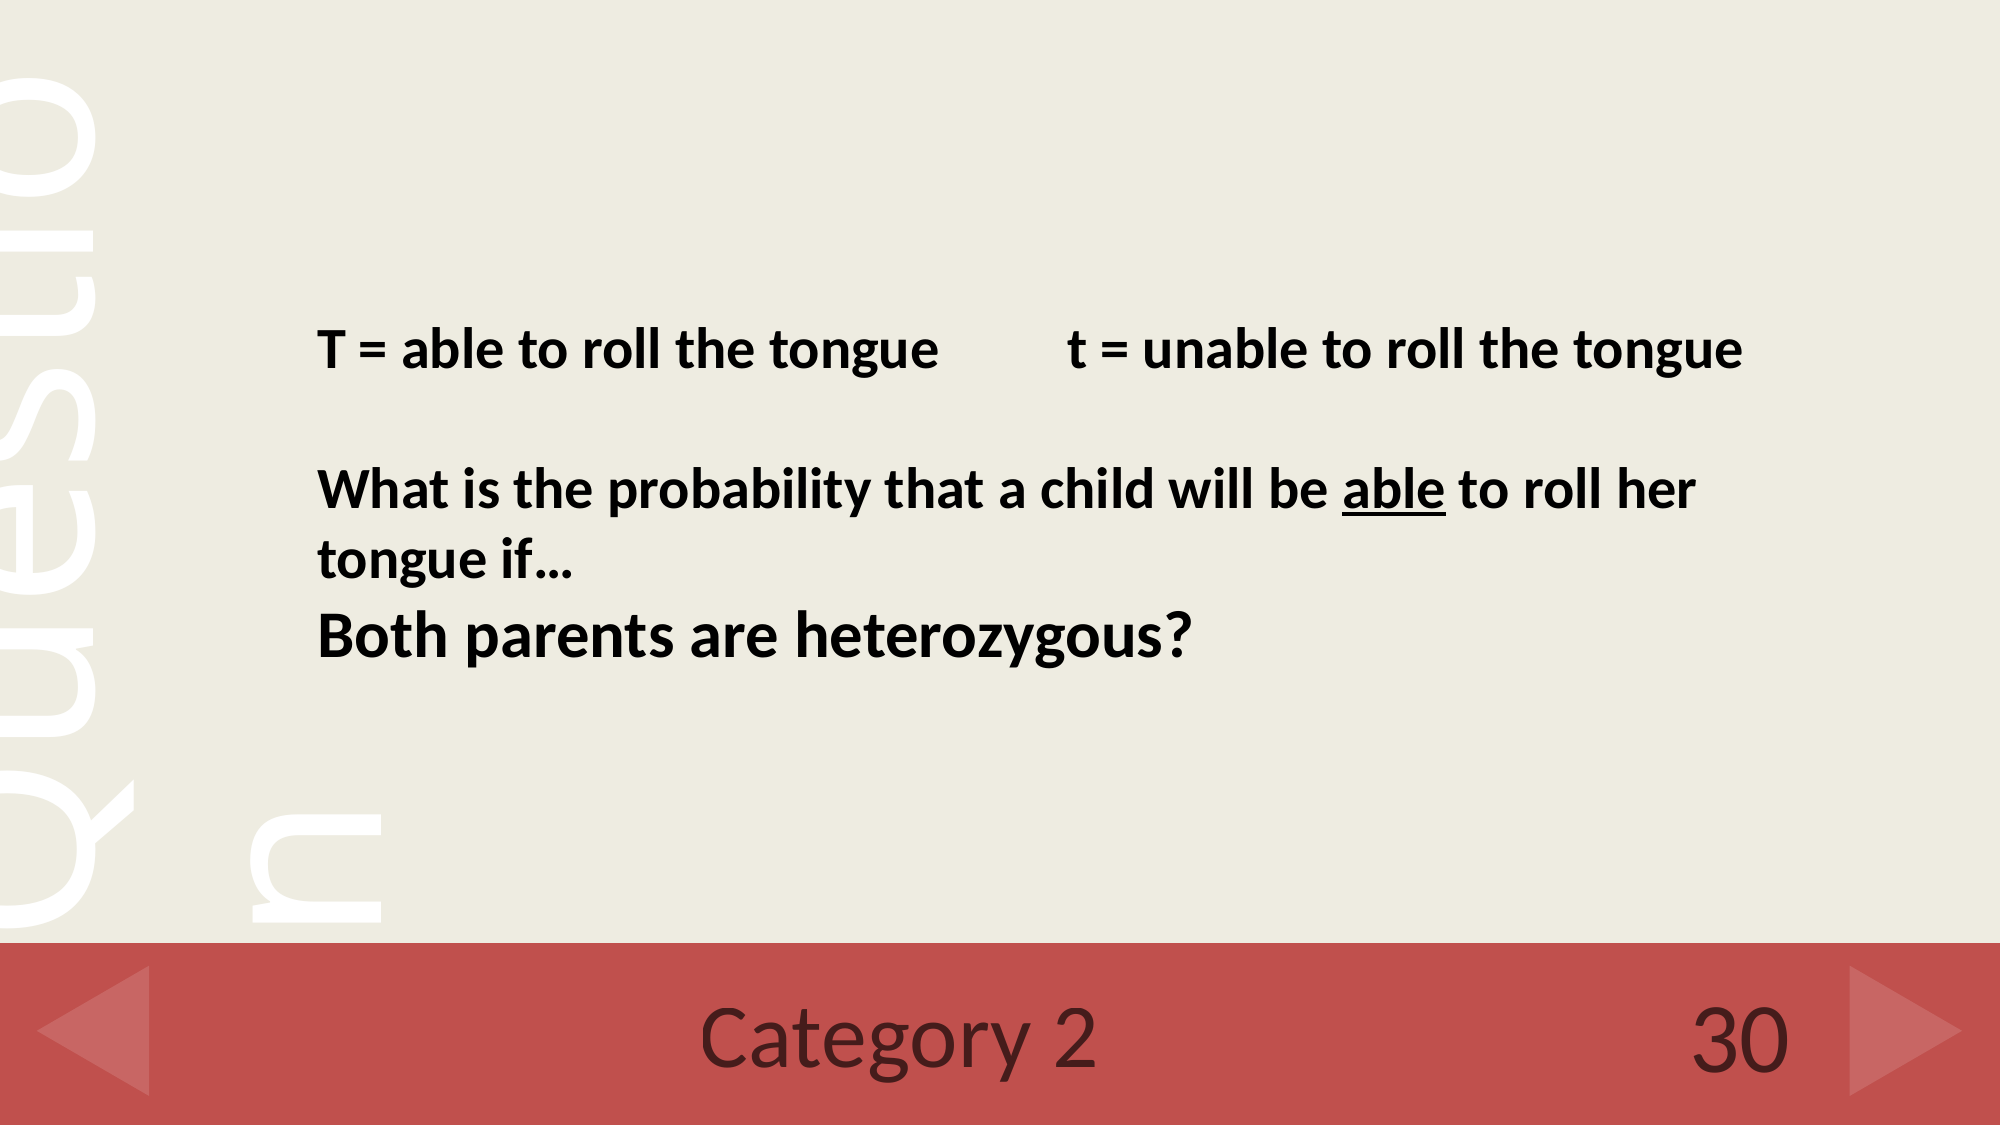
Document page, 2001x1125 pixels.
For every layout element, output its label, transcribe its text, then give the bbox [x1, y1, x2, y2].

title Category 2 [0, 937, 1800, 1125]
list 30 [1800, 967, 1806, 1097]
list T = able to roll the tongue t = unable to roll the tongue What is the probability that a child will be able to roll her tongue if… Both parents are heterozygous? [302, 126, 1881, 854]
